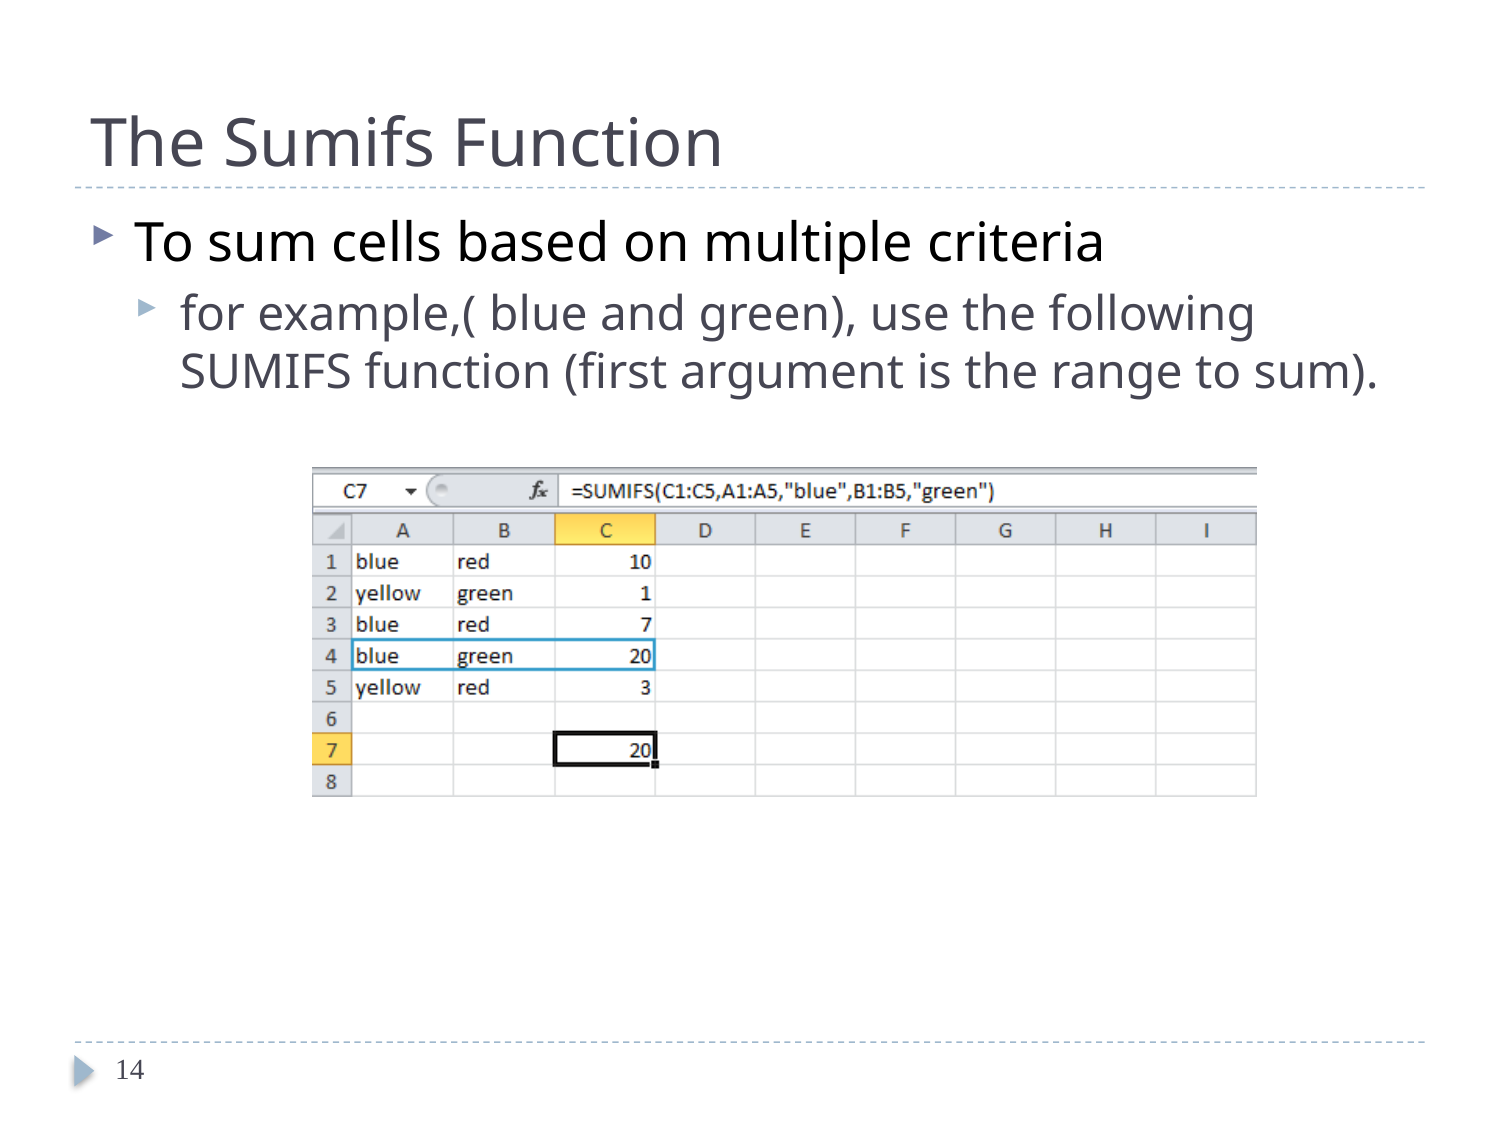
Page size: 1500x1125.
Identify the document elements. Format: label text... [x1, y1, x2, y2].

slide_number 14 [100, 1042, 426, 1103]
picture [312, 467, 1257, 797]
list To sum cells based on multiple criteria for example,( blue and green), use the following SUMIFS function (first argument is the range to sum). [74, 199, 1426, 1011]
title The Sumifs Function [74, 24, 1426, 188]
